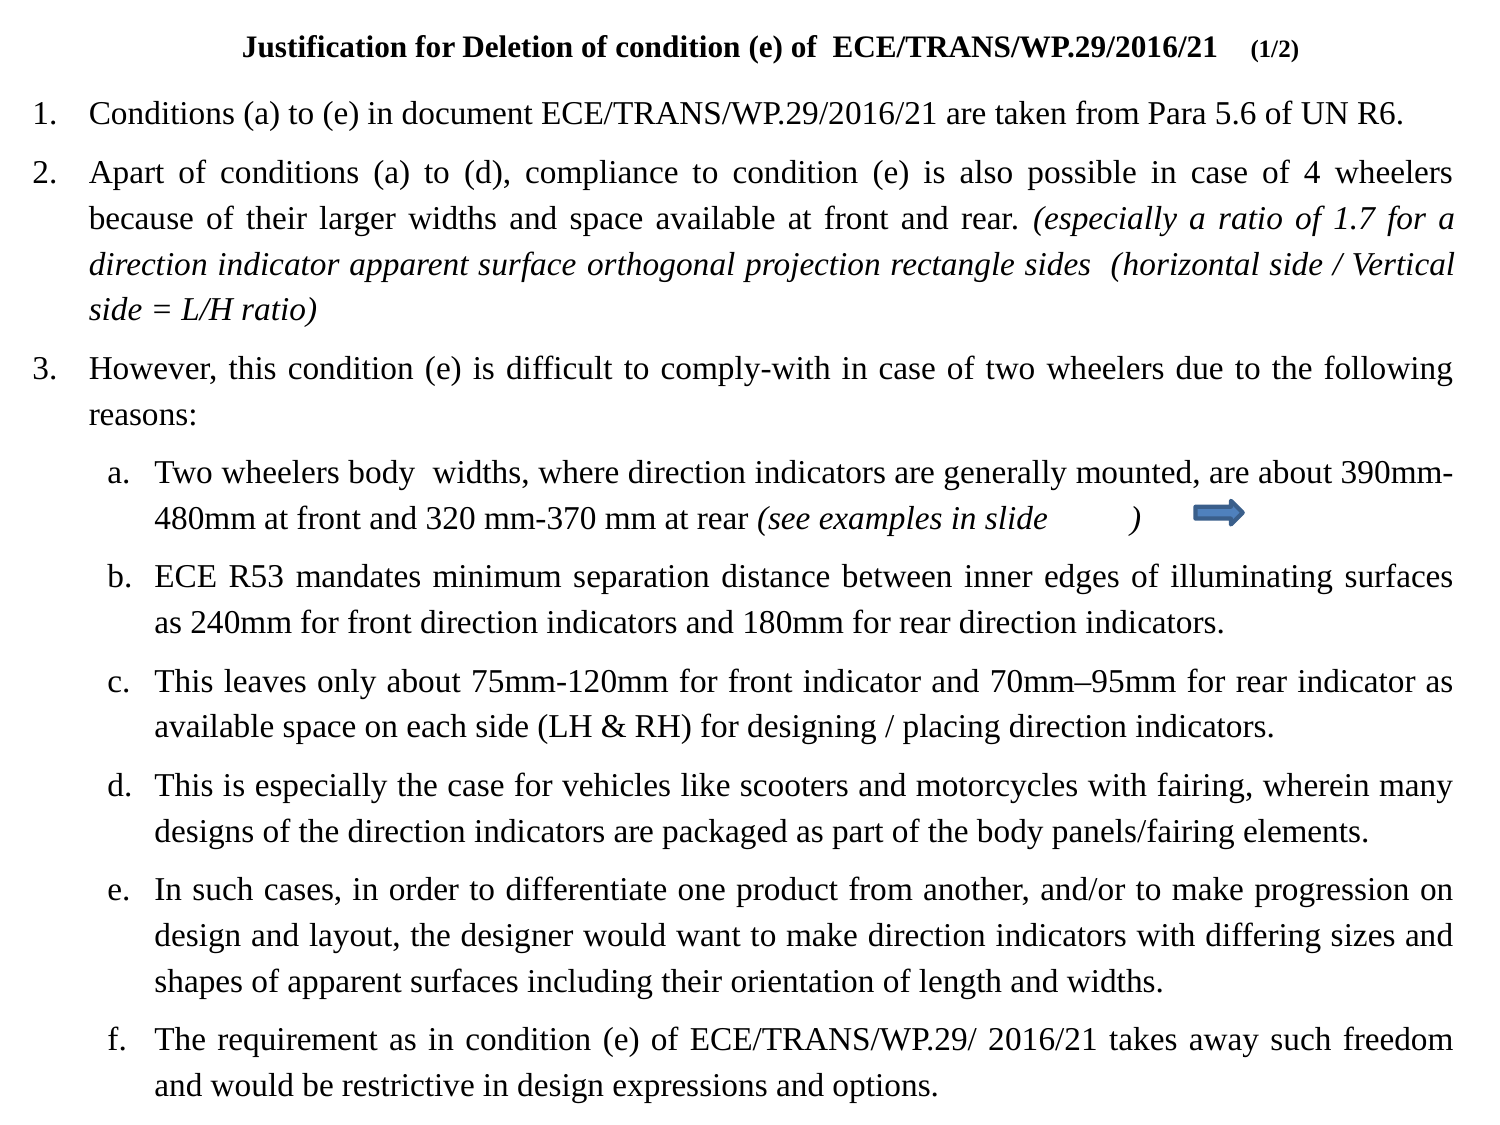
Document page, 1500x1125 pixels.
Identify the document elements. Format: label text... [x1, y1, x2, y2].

text_box [1193, 498, 1245, 527]
text_box Conditions (a) to (e) in document ECE/TRANS/WP.29/2016/21 are taken from Para 5.6 of UN R6. Apart of conditions (a) to (d), compliance to condition (e) is also possible in case of 4 wheelers because of their larger widths and space available at front and rear. (especially a ratio of 1.7 for a direction indicator apparent surface orthogonal projection rectangle sides (horizontal side / Vertical side = L/H ratio) However, this condition (e) is difficult to comply-with in case of two wheelers due to the following reasons: Two wheelers body widths, where direction indicators are generally mounted, are about 390mm-480mm at front and 320 mm-370 mm at rear (see examples in slide ) ECE R53 mandates minimum separation distance between inner edges of illuminating surfaces as 240mm for front direction indicators and 180mm for rear direction indicators. This leaves only about 75mm-120mm for front indicator and 70mm–95mm for rear indicator as available space on each side (LH & RH) for designing / placing direction indicators. This is especially the case for vehicles like scooters and motorcycles with fairing, wherein many designs of the direction indicators are packaged as part of the body panels/fairing elements. In such cases, in order to differentiate one product from another, and/or to make progression on design and layout, the designer would want to make direction indicators with differing sizes and shapes of apparent surfaces including their orientation of length and widths. The requirement as in condition (e) of ECE/TRANS/WP.29/ 2016/21 takes away such freedom and would be restrictive in design expressions and options. [17, 78, 1471, 1111]
text_box Justification for Deletion of condition (e) of ECE/TRANS/WP.29/2016/21 (1/2) [147, 19, 1400, 72]
